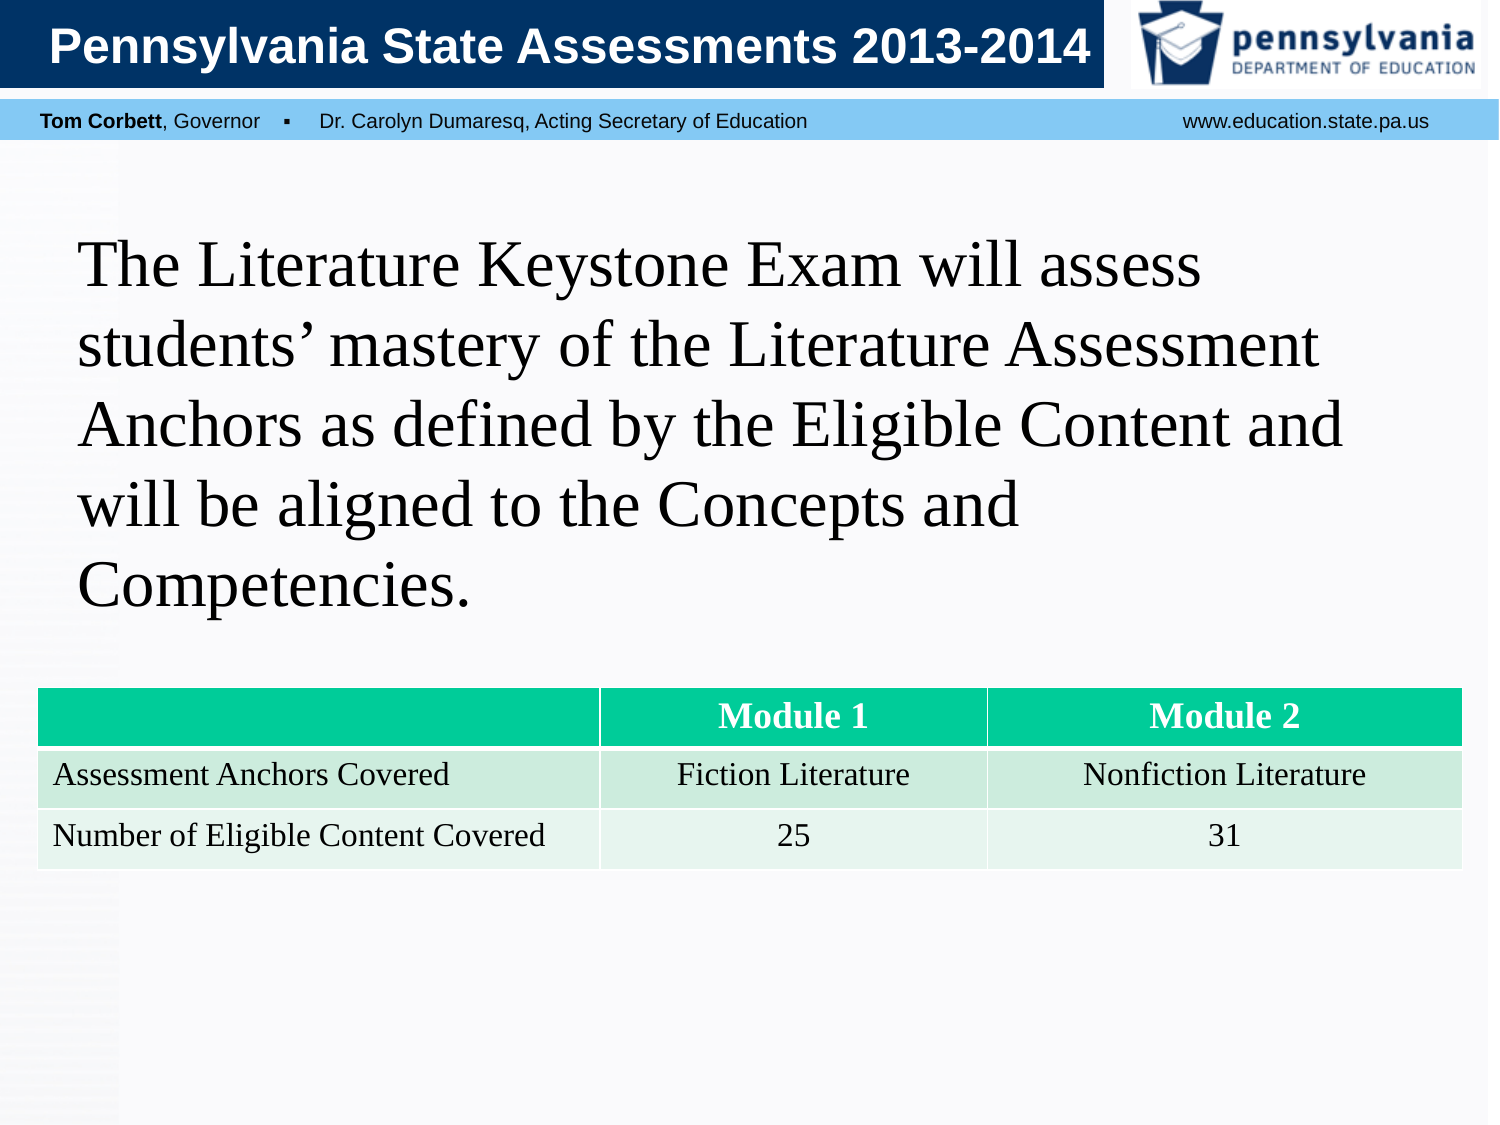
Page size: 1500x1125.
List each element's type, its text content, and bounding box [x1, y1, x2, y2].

table_cell Fiction Literature [601, 751, 987, 808]
table_header Module 2 [988, 688, 1462, 746]
picture [0, 0, 1488, 99]
picture [0, 140, 1488, 1125]
table_cell 31 [988, 810, 1462, 869]
list The Literature Keystone Exam will assess students’ mastery of the Literature Assessment Anchors as defined by the Eligible Content and will be aligned to the Concepts and Competencies. [62, 212, 1413, 600]
table_cell Nonfiction Literature [988, 751, 1462, 808]
table_cell Number of Eligible Content Covered [38, 810, 599, 869]
table_header [38, 688, 599, 746]
table_header Module 1 [601, 688, 987, 746]
table_cell Assessment Anchors Covered [38, 751, 599, 808]
table_cell 25 [601, 810, 987, 869]
